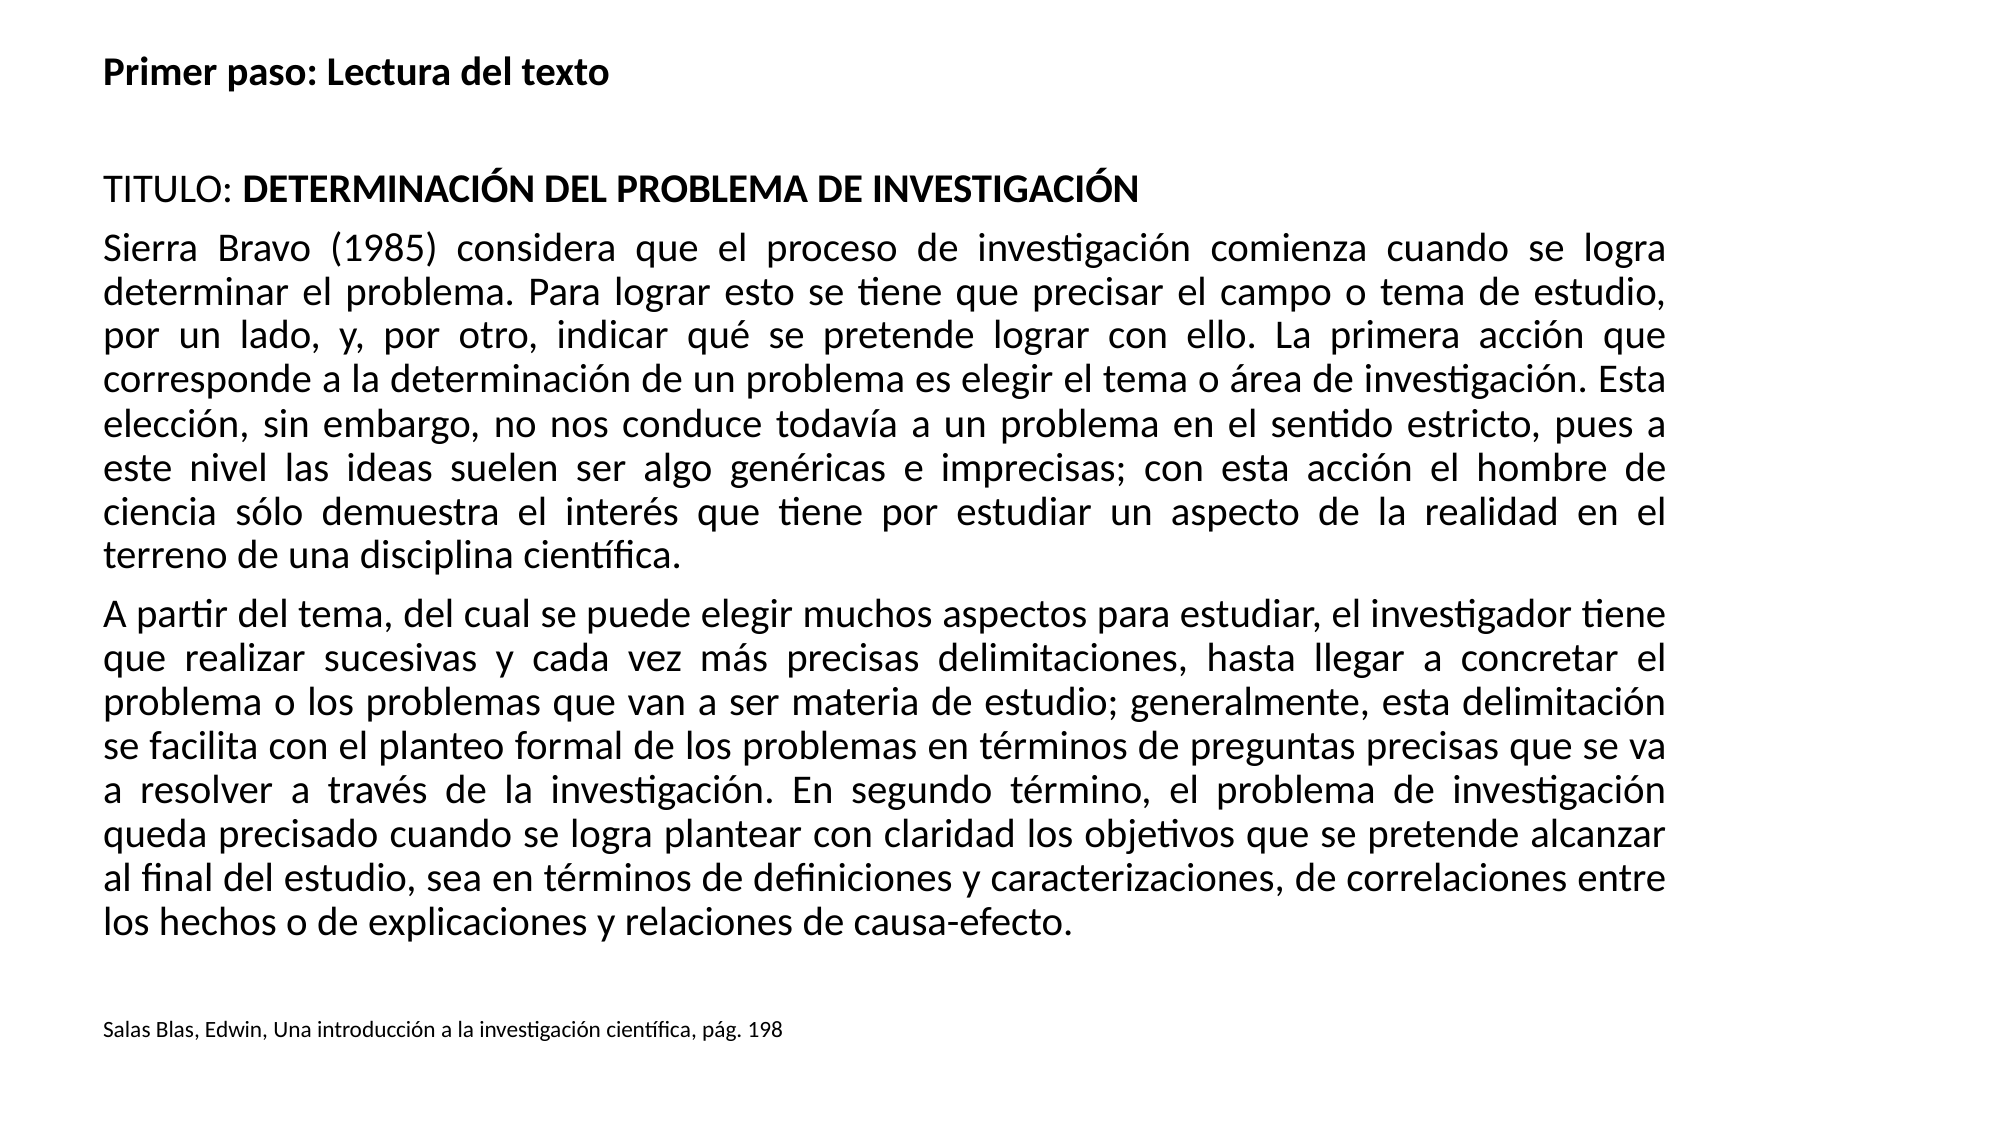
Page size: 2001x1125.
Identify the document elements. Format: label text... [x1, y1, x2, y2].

text_box Primer paso: Lectura del texto TITULO: DETERMINACIÓN DEL PROBLEMA DE INVESTIGACIÓN Sierra Bravo (1985) considera que el proceso de investigación co­mienza cuando se logra determinar el problema. Para lograr esto se tiene que precisar el campo o tema de estudio, por un lado, y, por otro, indicar qué se pretende lograr con ello. La primera acción que corresponde a la determinación de un problema es elegir el tema o área de investigación. Esta elección, sin embargo, no nos conduce todavía a un problema en el sentido estricto, pues a este nivel las ideas suelen ser algo genéricas e imprecisas; con esta acción el hom­bre de ciencia sólo demuestra el interés que tiene por estudiar un aspecto de la realidad en el terreno de una disciplina científica. A partir del tema, del cual se puede elegir muchos aspectos para estudiar, el investigador tiene que realizar sucesivas y cada vez más precisas delimitaciones, hasta llegar a concretar el problema o los problemas que van a ser materia de estudio; generalmente, esta delimitación se facilita con el planteo formal de los problemas en términos de preguntas precisas que se va a resolver a través de la investigación. En segundo término, el problema de investigación queda precisado cuando se logra plantear con claridad los objetivos que se pretende alcanzar al final del estudio, sea en términos de definicio­nes y caracterizaciones, de correlaciones entre los hechos o de expli­caciones y relaciones de causa-efecto. Salas Blas, Edwin, Una introducción a la investigación científica, pág. 198 [88, 42, 1682, 1059]
